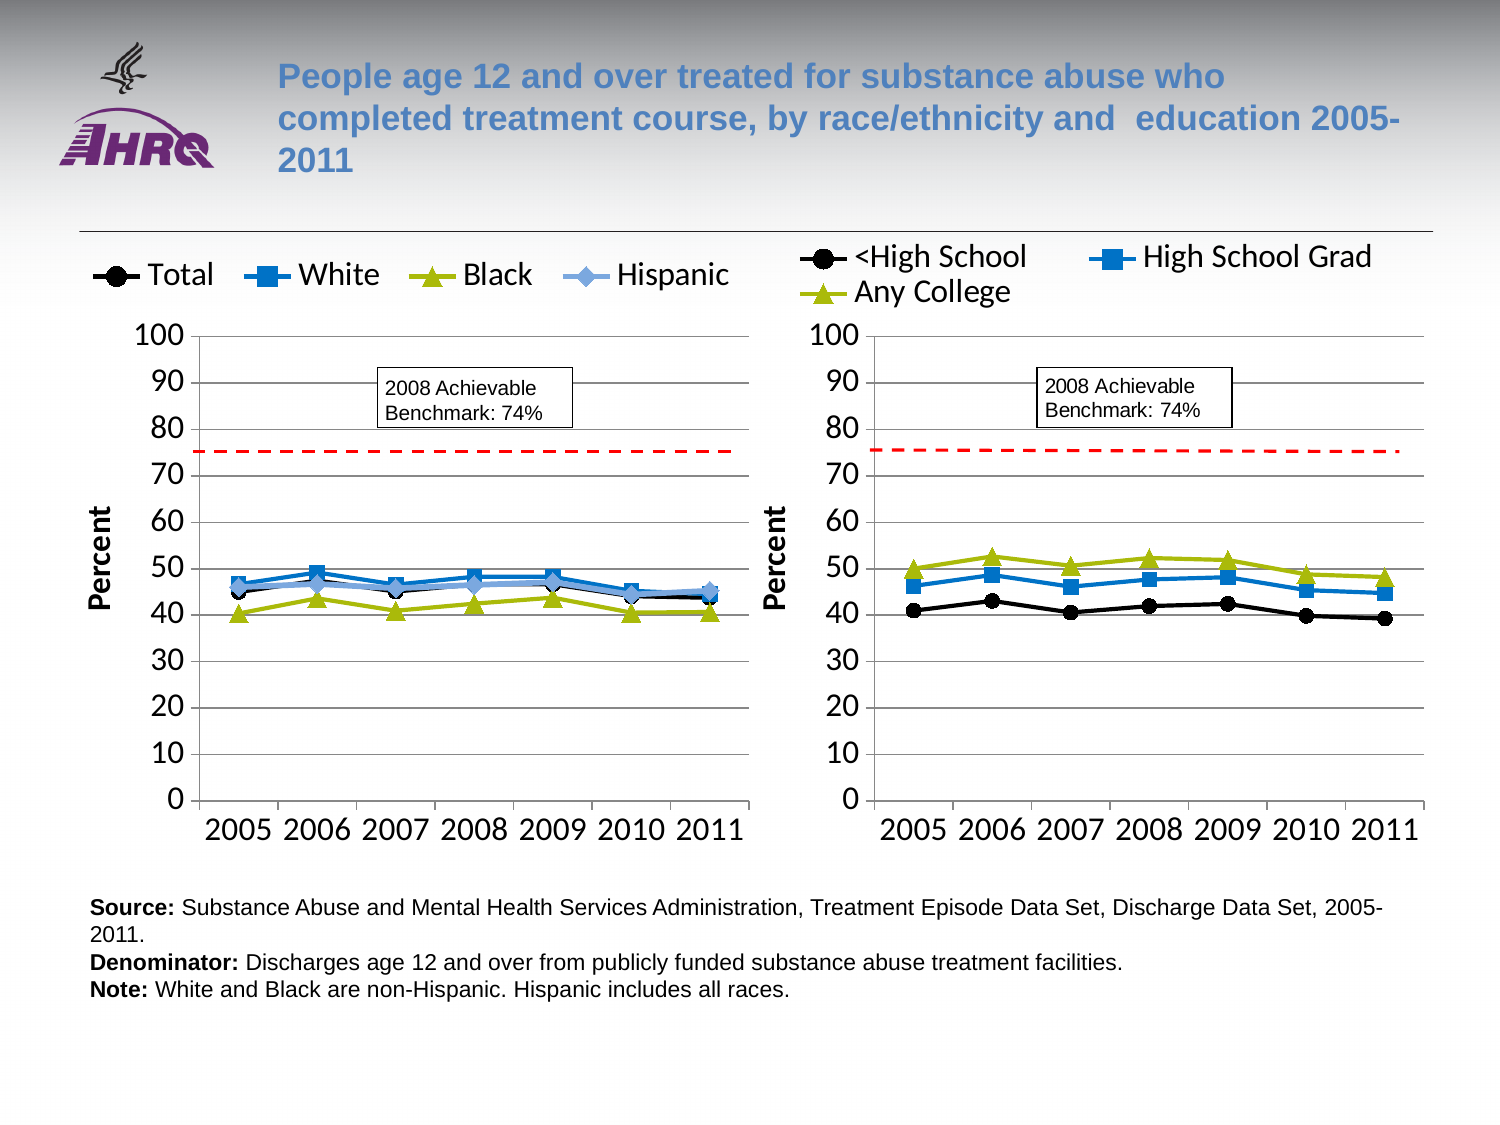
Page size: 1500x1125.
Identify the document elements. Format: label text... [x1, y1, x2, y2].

title People age 12 and over treated for substance abuse who completed treatment course, by race/ethnicity and education 2005-2011 [262, 45, 1425, 188]
text_box Source: Substance Abuse and Mental Health Services Administration, Treatment Episode Data Set, Discharge Data Set, 2005-2011. Denominator: Discharges age 12 and over from publicly funded substance abuse treatment facilities. Note: White and Black are non-Hispanic. Hispanic includes all races. [74, 892, 1425, 1010]
picture [0, 0, 1500, 1125]
chart [74, 239, 1426, 886]
